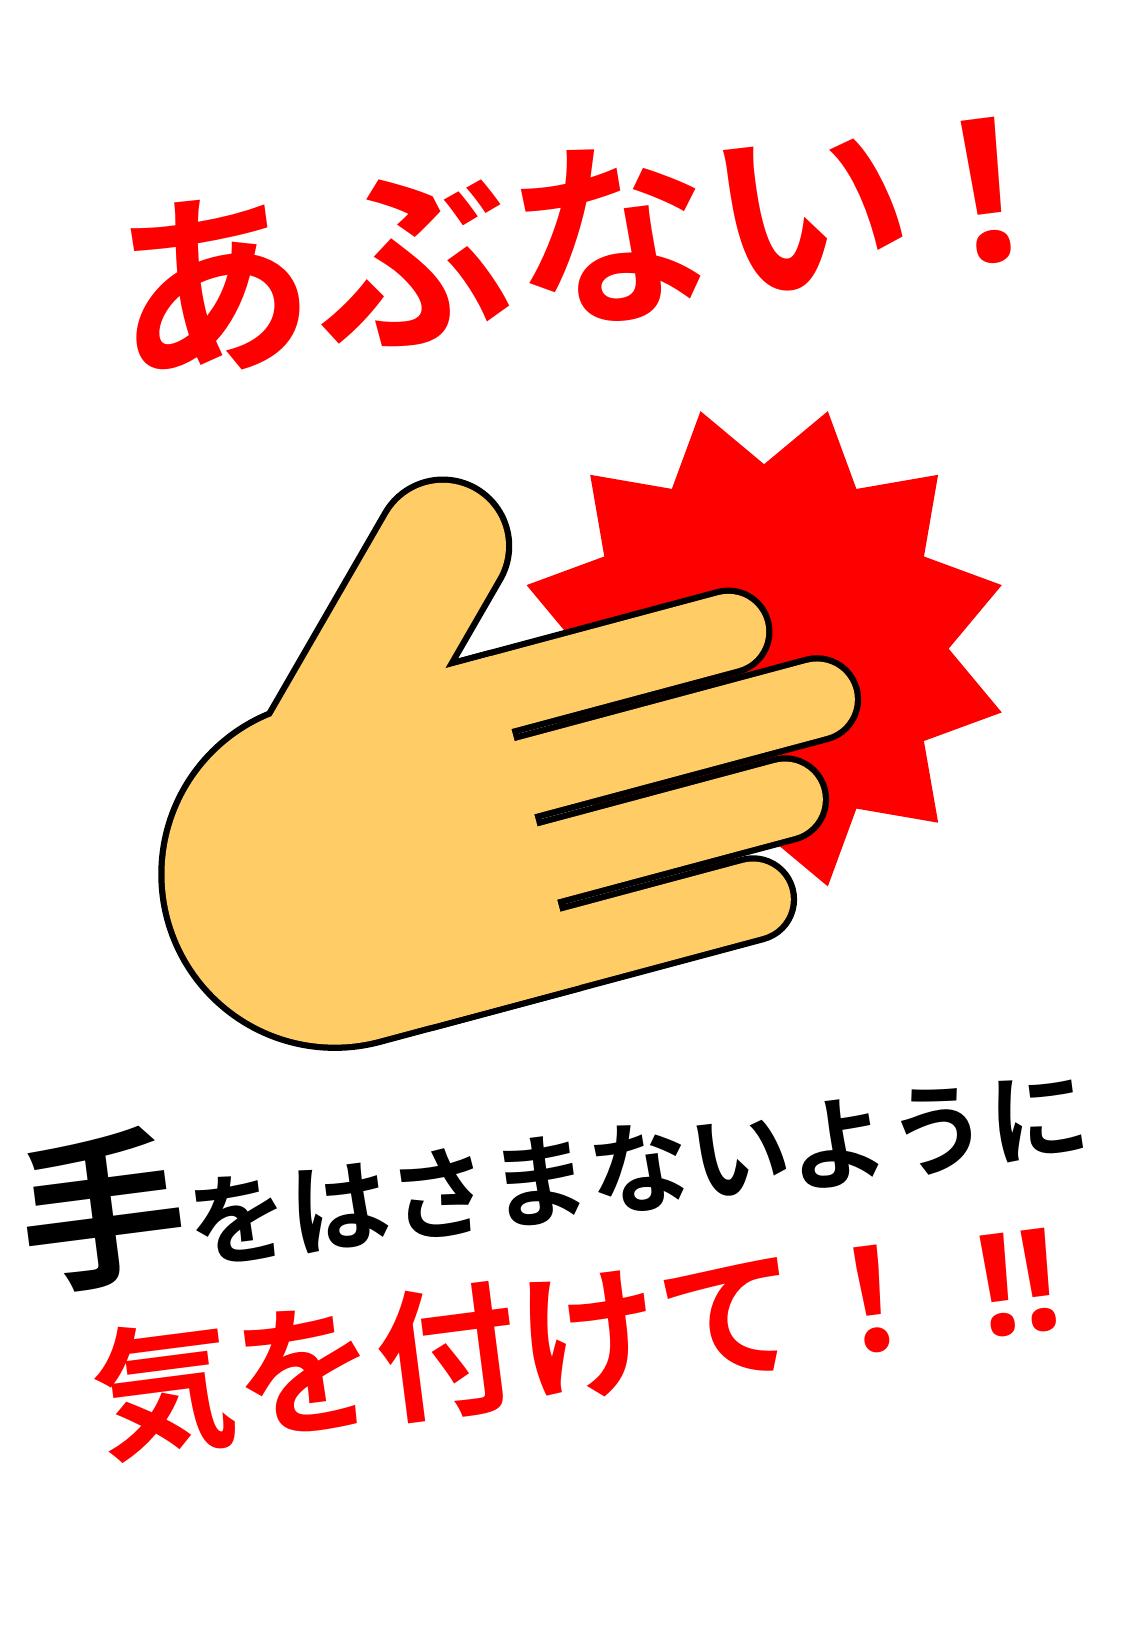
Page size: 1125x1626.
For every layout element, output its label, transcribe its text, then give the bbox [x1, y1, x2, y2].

text_box 手をはさまないように 気を付けて！!! [0, 971, 1125, 1496]
text_box あぶない! [0, 37, 1125, 433]
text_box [131, 453, 1022, 977]
